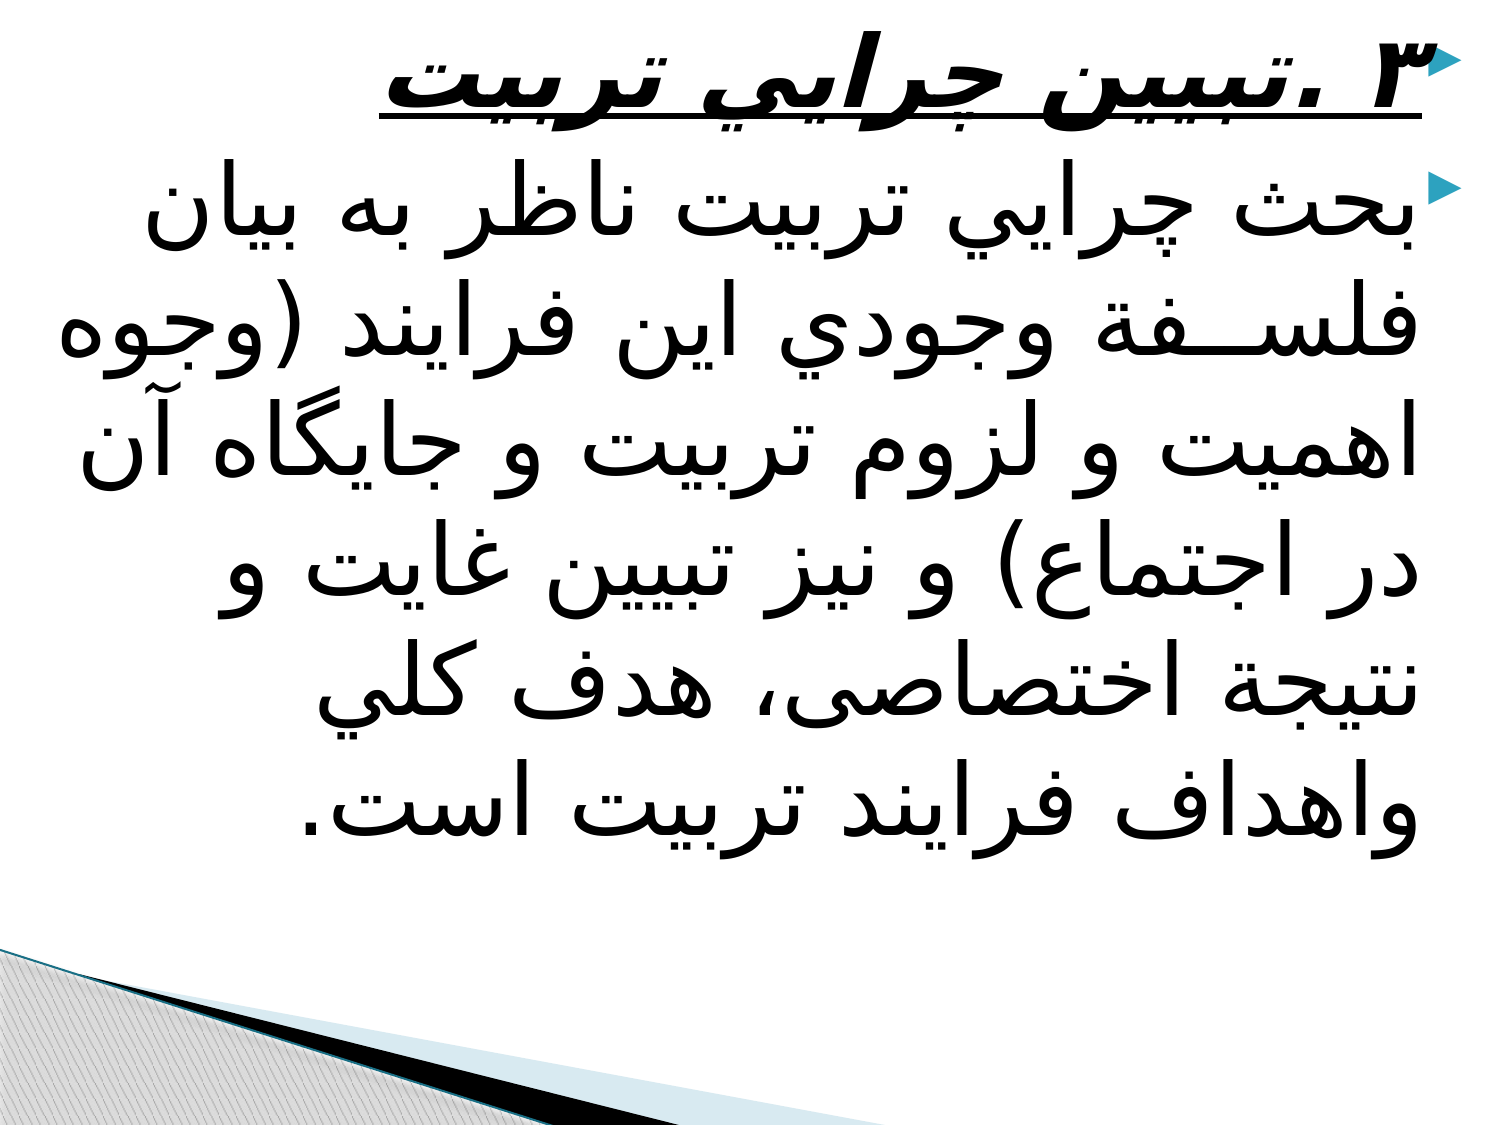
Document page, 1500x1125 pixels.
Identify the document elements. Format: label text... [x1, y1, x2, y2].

list ٣ .تبيين چرايي تربيت بحث چرايي تربيت ناظر به بيان فلســفة وجودي اين فرايند (وجوه اهميت و لزوم تربيت و جايگاه آن در اجتماع) و نيز تبيين غايت و نتيجة اختصاصی، هدف كلي واهداف فرايند تربيت است. [0, 0, 1500, 1125]
